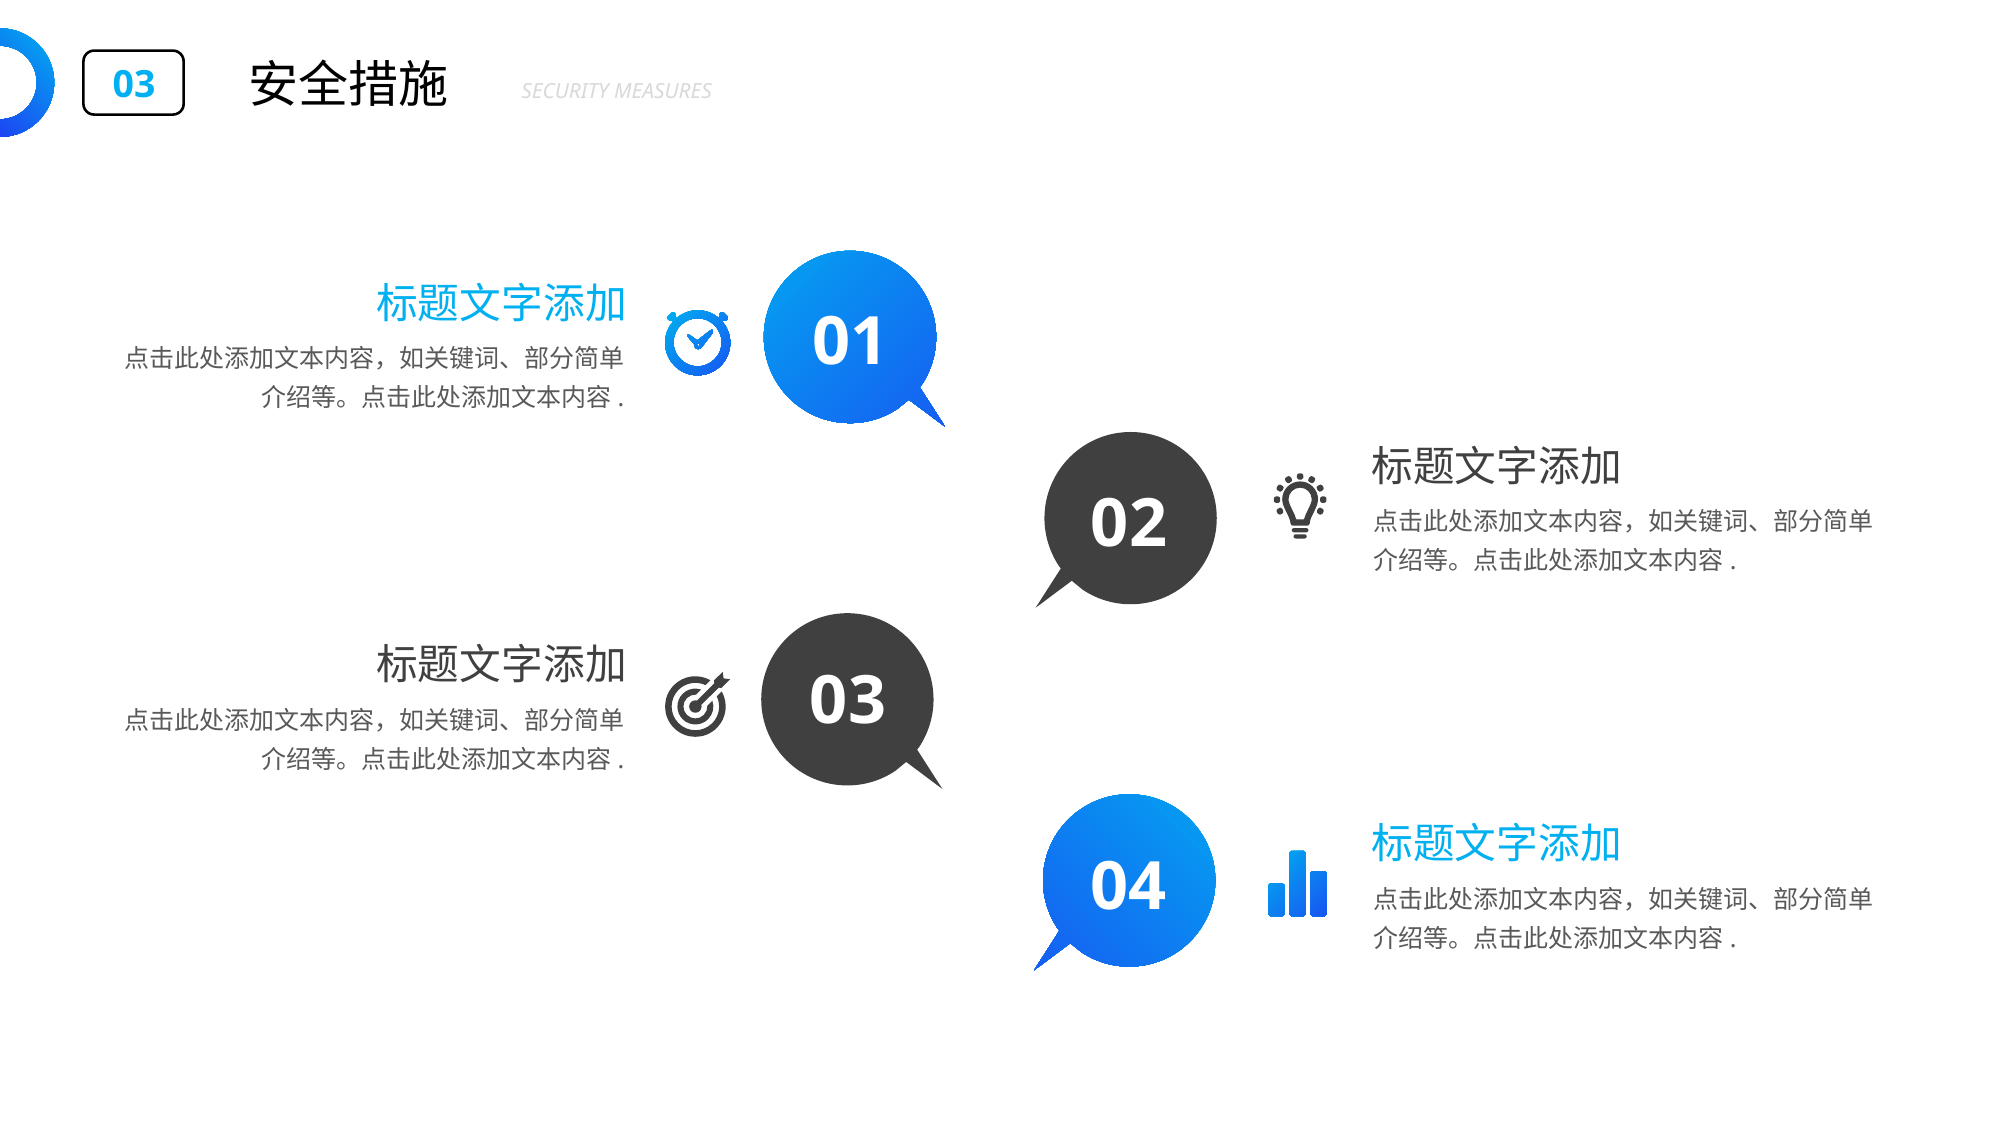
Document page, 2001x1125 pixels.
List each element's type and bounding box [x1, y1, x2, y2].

text_box [1027, 788, 1896, 1005]
text_box [1029, 426, 1896, 643]
text_box [83, 44, 801, 121]
text_box [102, 244, 952, 462]
text_box [0, 27, 56, 138]
text_box [102, 607, 949, 824]
